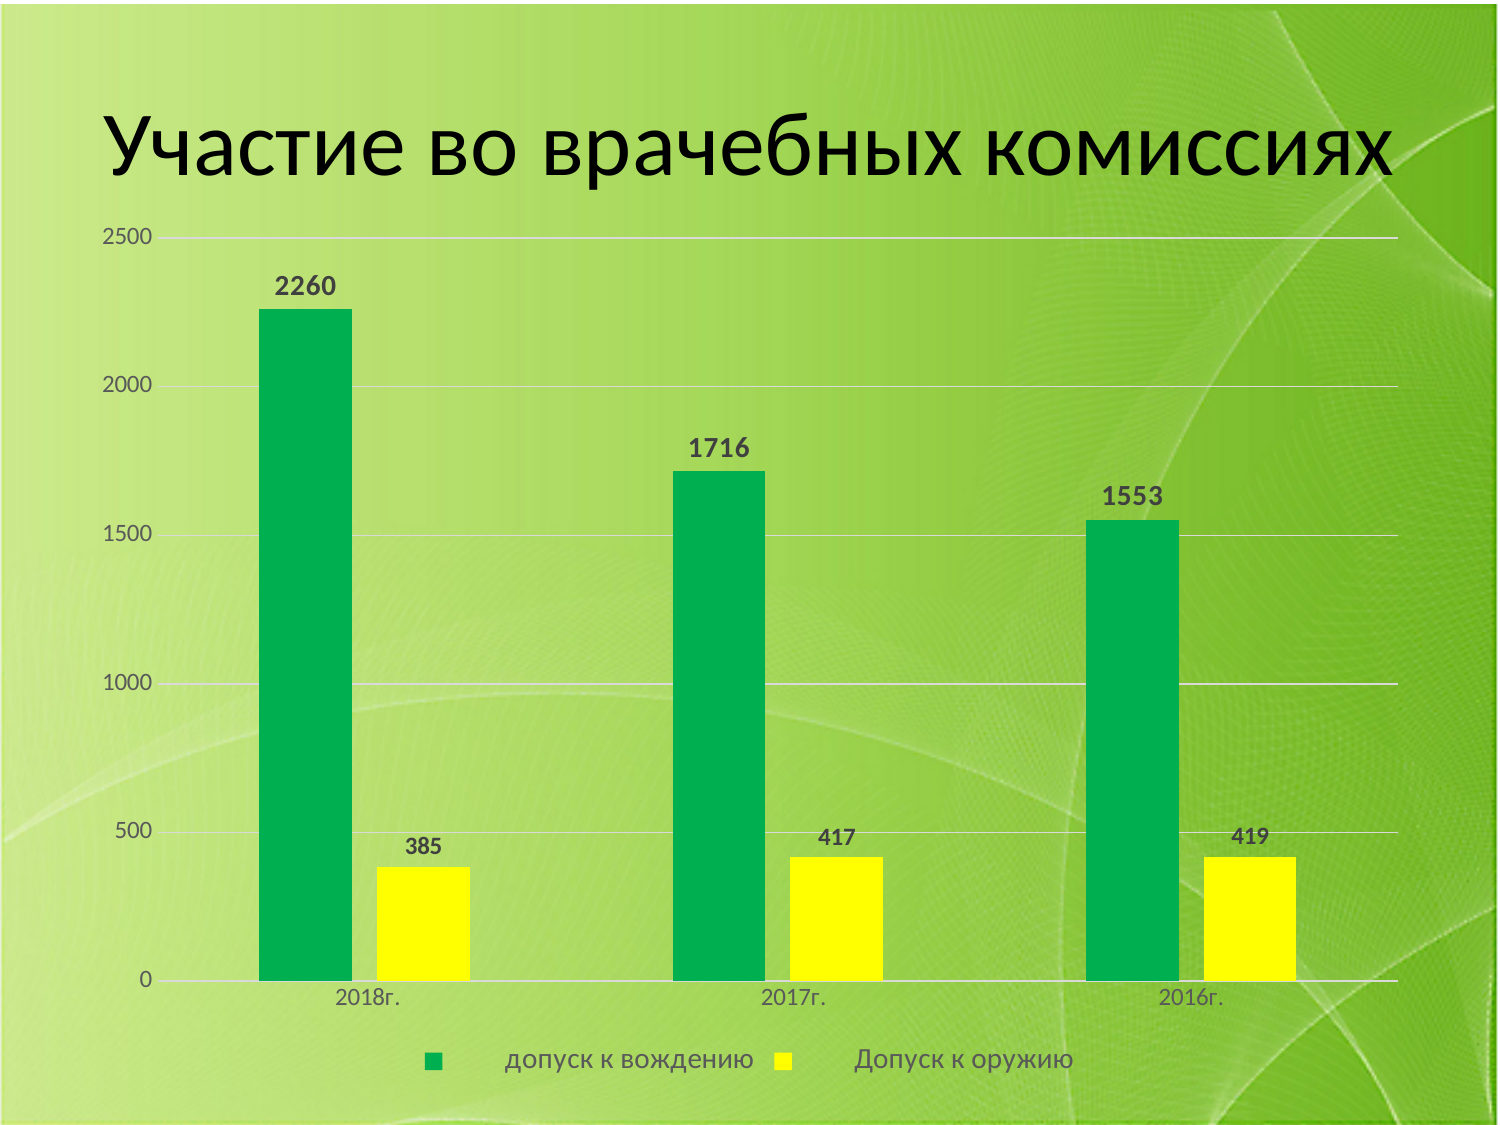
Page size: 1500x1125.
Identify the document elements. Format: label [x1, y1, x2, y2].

chart [74, 207, 1426, 1083]
picture [0, 4, 1500, 1125]
